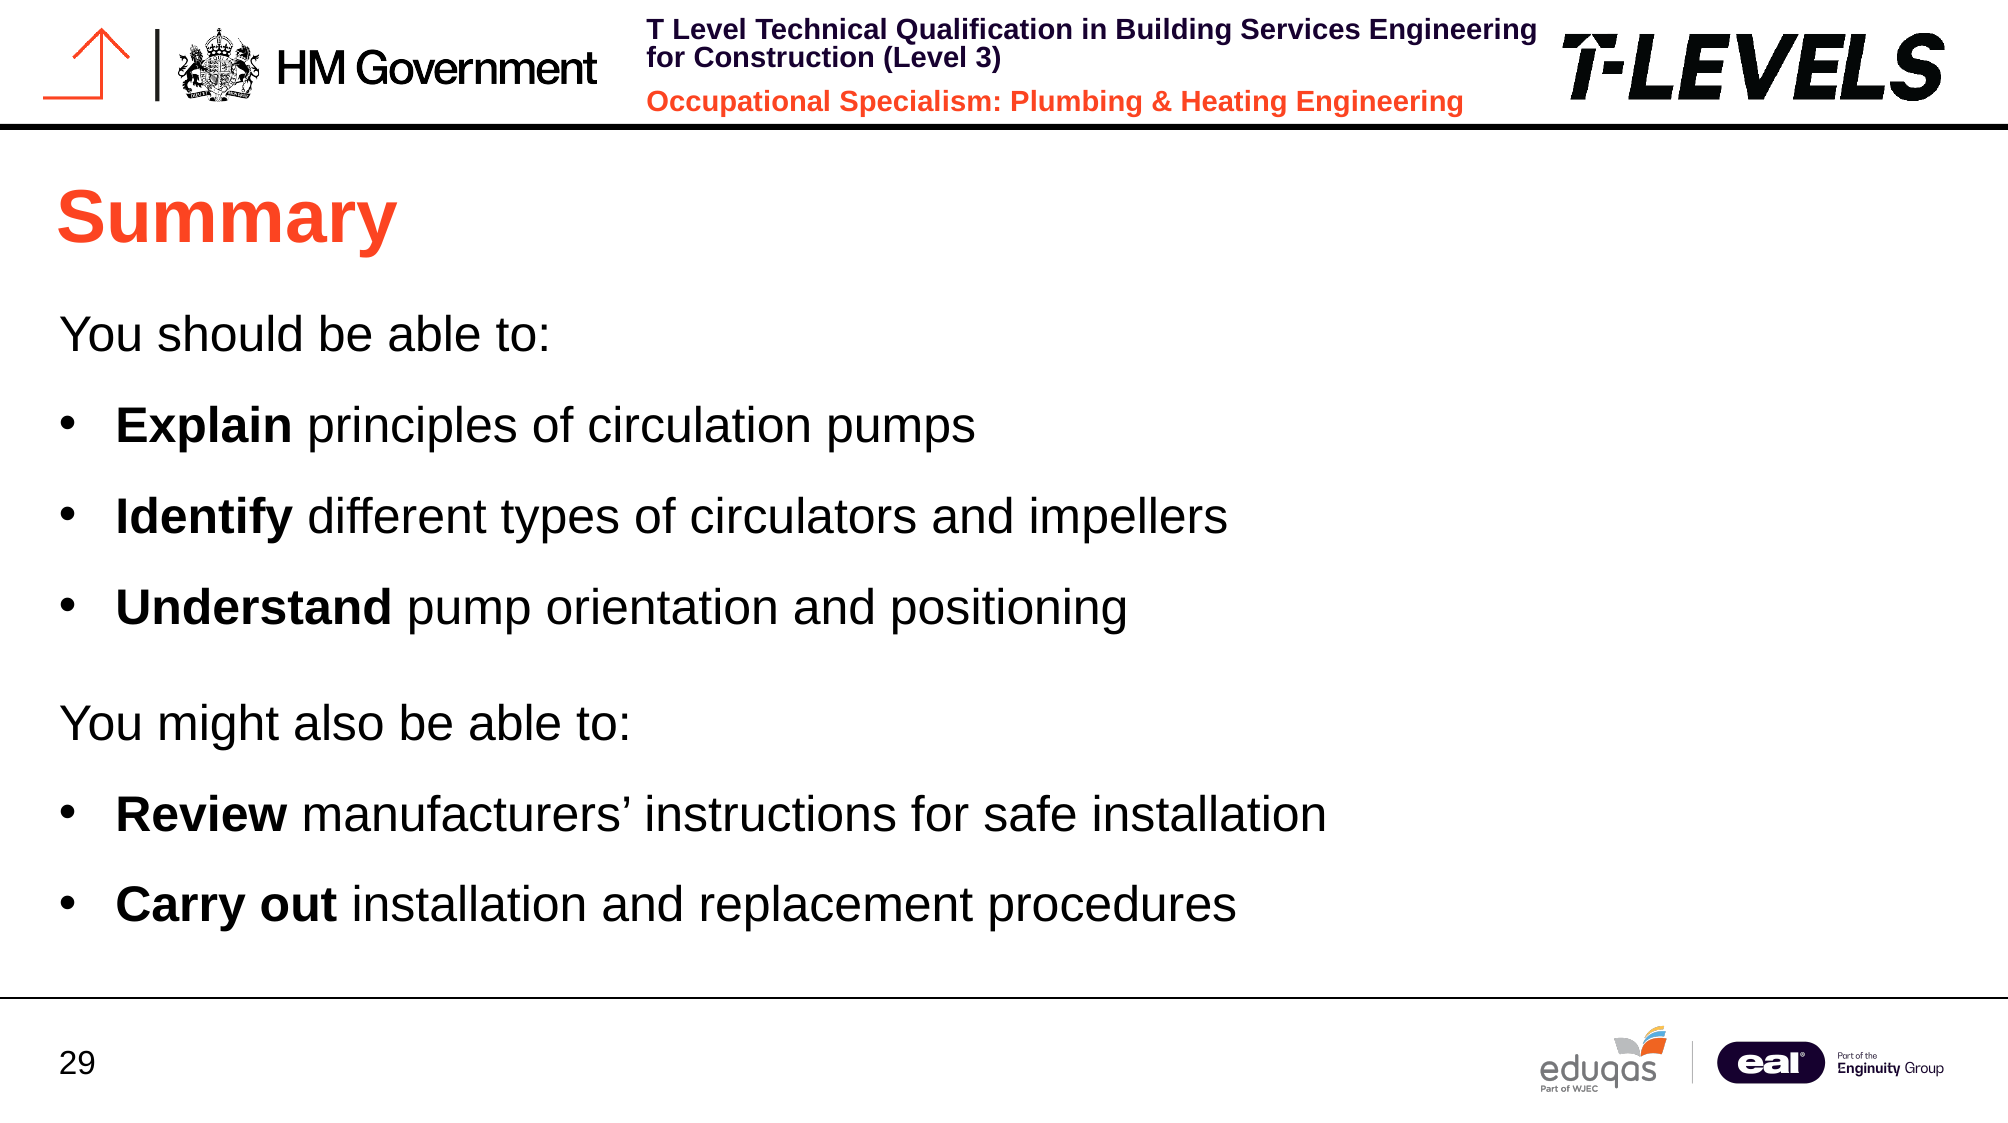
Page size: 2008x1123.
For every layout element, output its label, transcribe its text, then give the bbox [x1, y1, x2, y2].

picture [1543, 25, 1964, 108]
picture [1535, 1021, 1949, 1097]
list You should be able to: Explain principles of circulation pumps Identify different types of circulators and impellers Understand pump orientation and positioning You might also be able to: Review manufacturers’ instructions for safe installation Carry out installation and replacement procedures [59, 295, 1689, 975]
title Summary [41, 111, 1949, 314]
picture [38, 27, 136, 100]
picture [155, 28, 597, 102]
